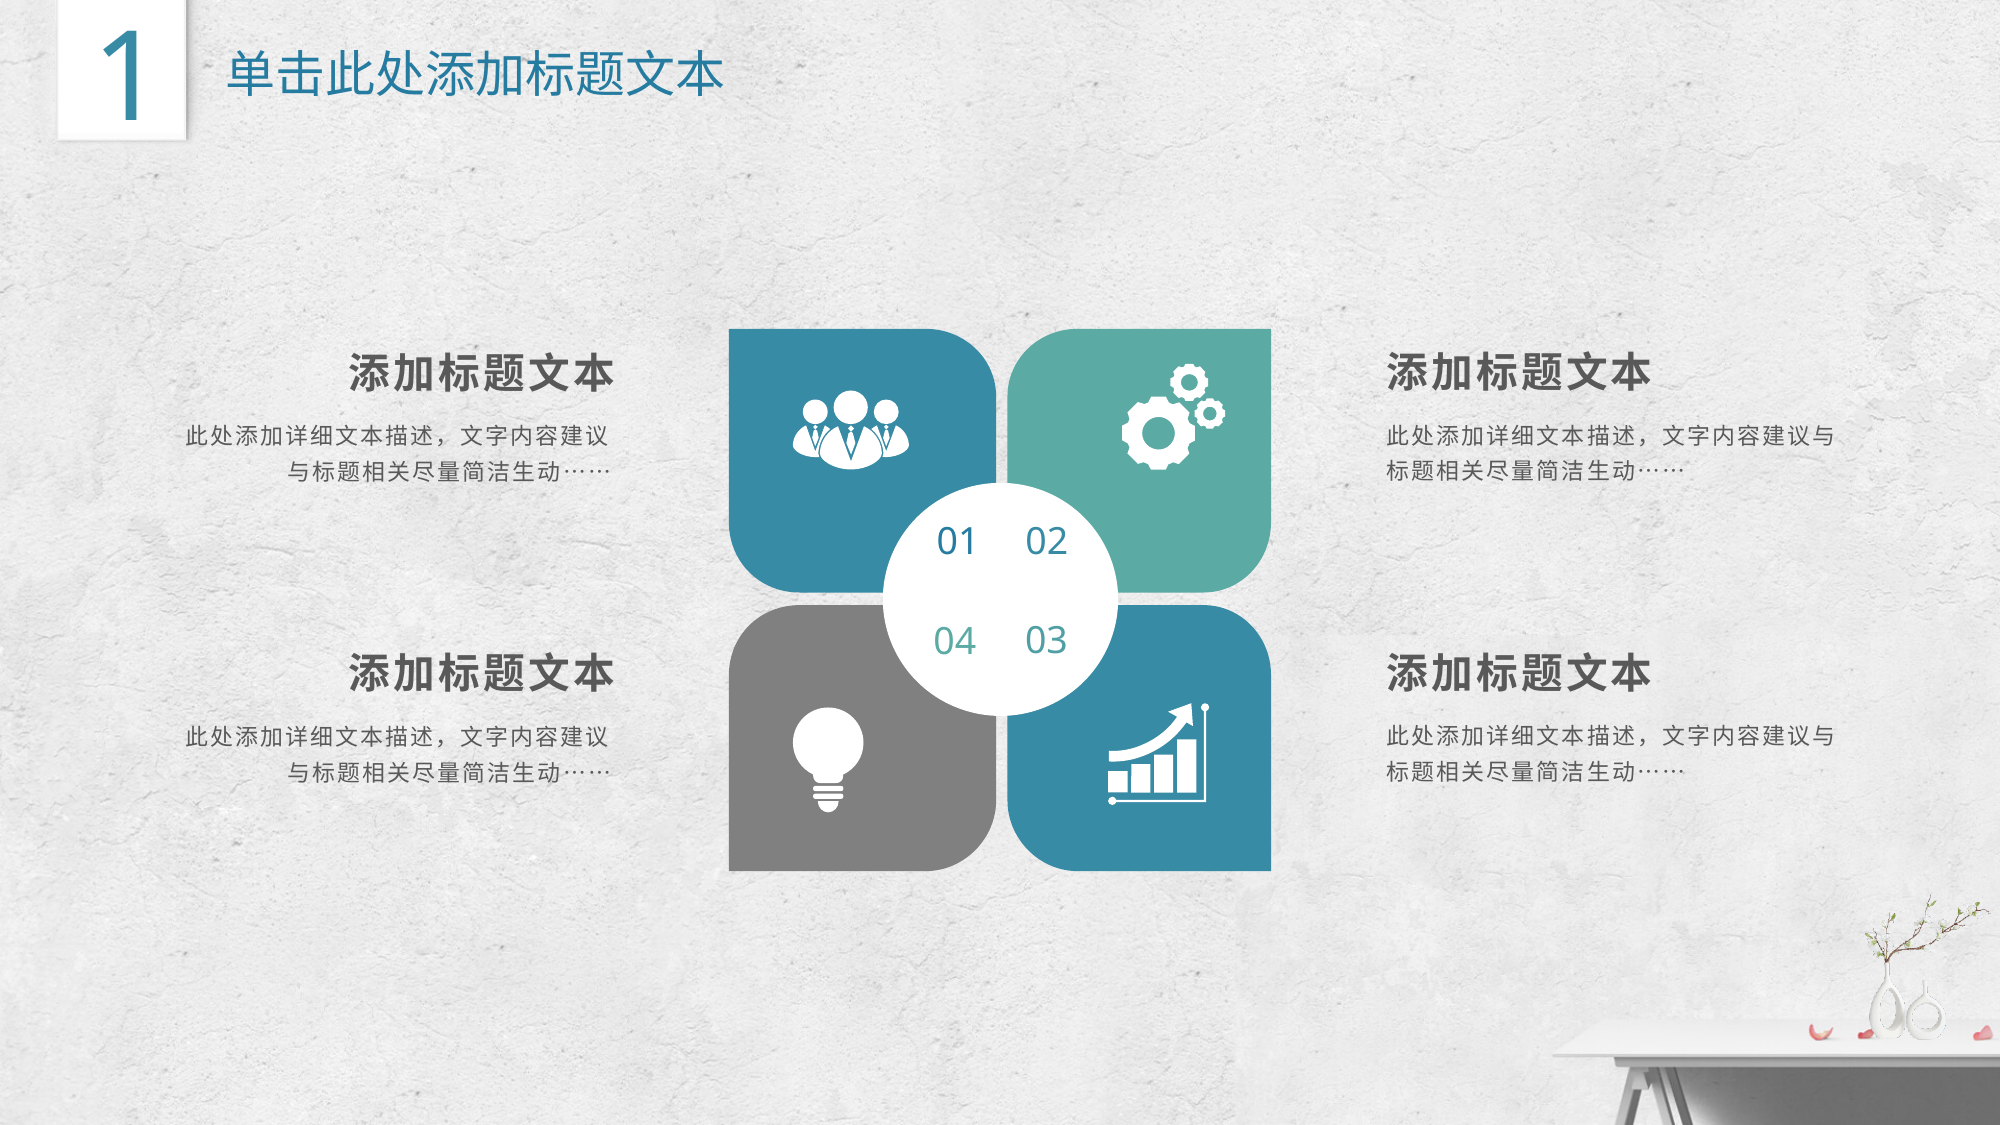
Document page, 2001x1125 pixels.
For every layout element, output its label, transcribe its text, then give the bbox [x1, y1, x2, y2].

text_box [1007, 328, 1272, 593]
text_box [728, 328, 997, 593]
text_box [167, 639, 630, 795]
text_box 1 [77, 0, 179, 153]
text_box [1371, 338, 1871, 494]
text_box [1007, 605, 1272, 872]
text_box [728, 605, 997, 872]
text_box 单击此处添加标题文本 [210, 35, 924, 110]
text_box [882, 482, 1119, 716]
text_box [1371, 639, 1871, 794]
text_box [167, 339, 630, 494]
picture [0, 0, 2000, 1125]
